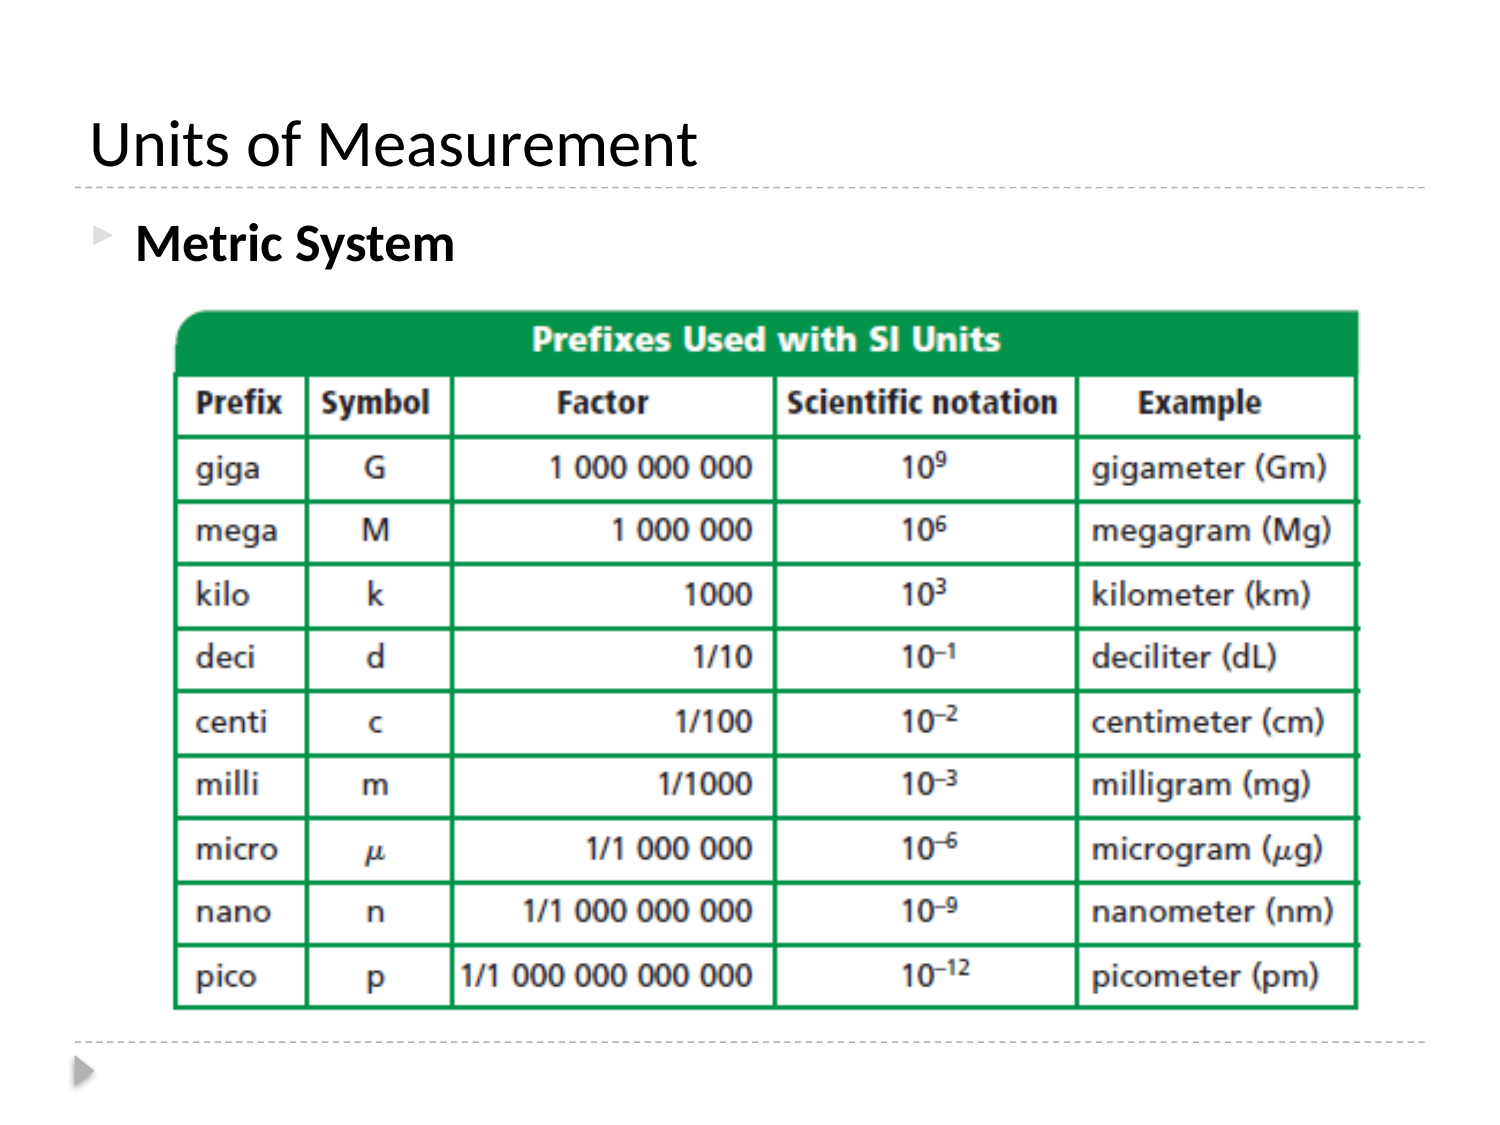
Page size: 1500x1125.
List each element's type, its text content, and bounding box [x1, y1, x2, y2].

title Units of Measurement [75, 24, 1425, 188]
list Metric System [75, 200, 1425, 1010]
picture [160, 299, 1376, 1022]
